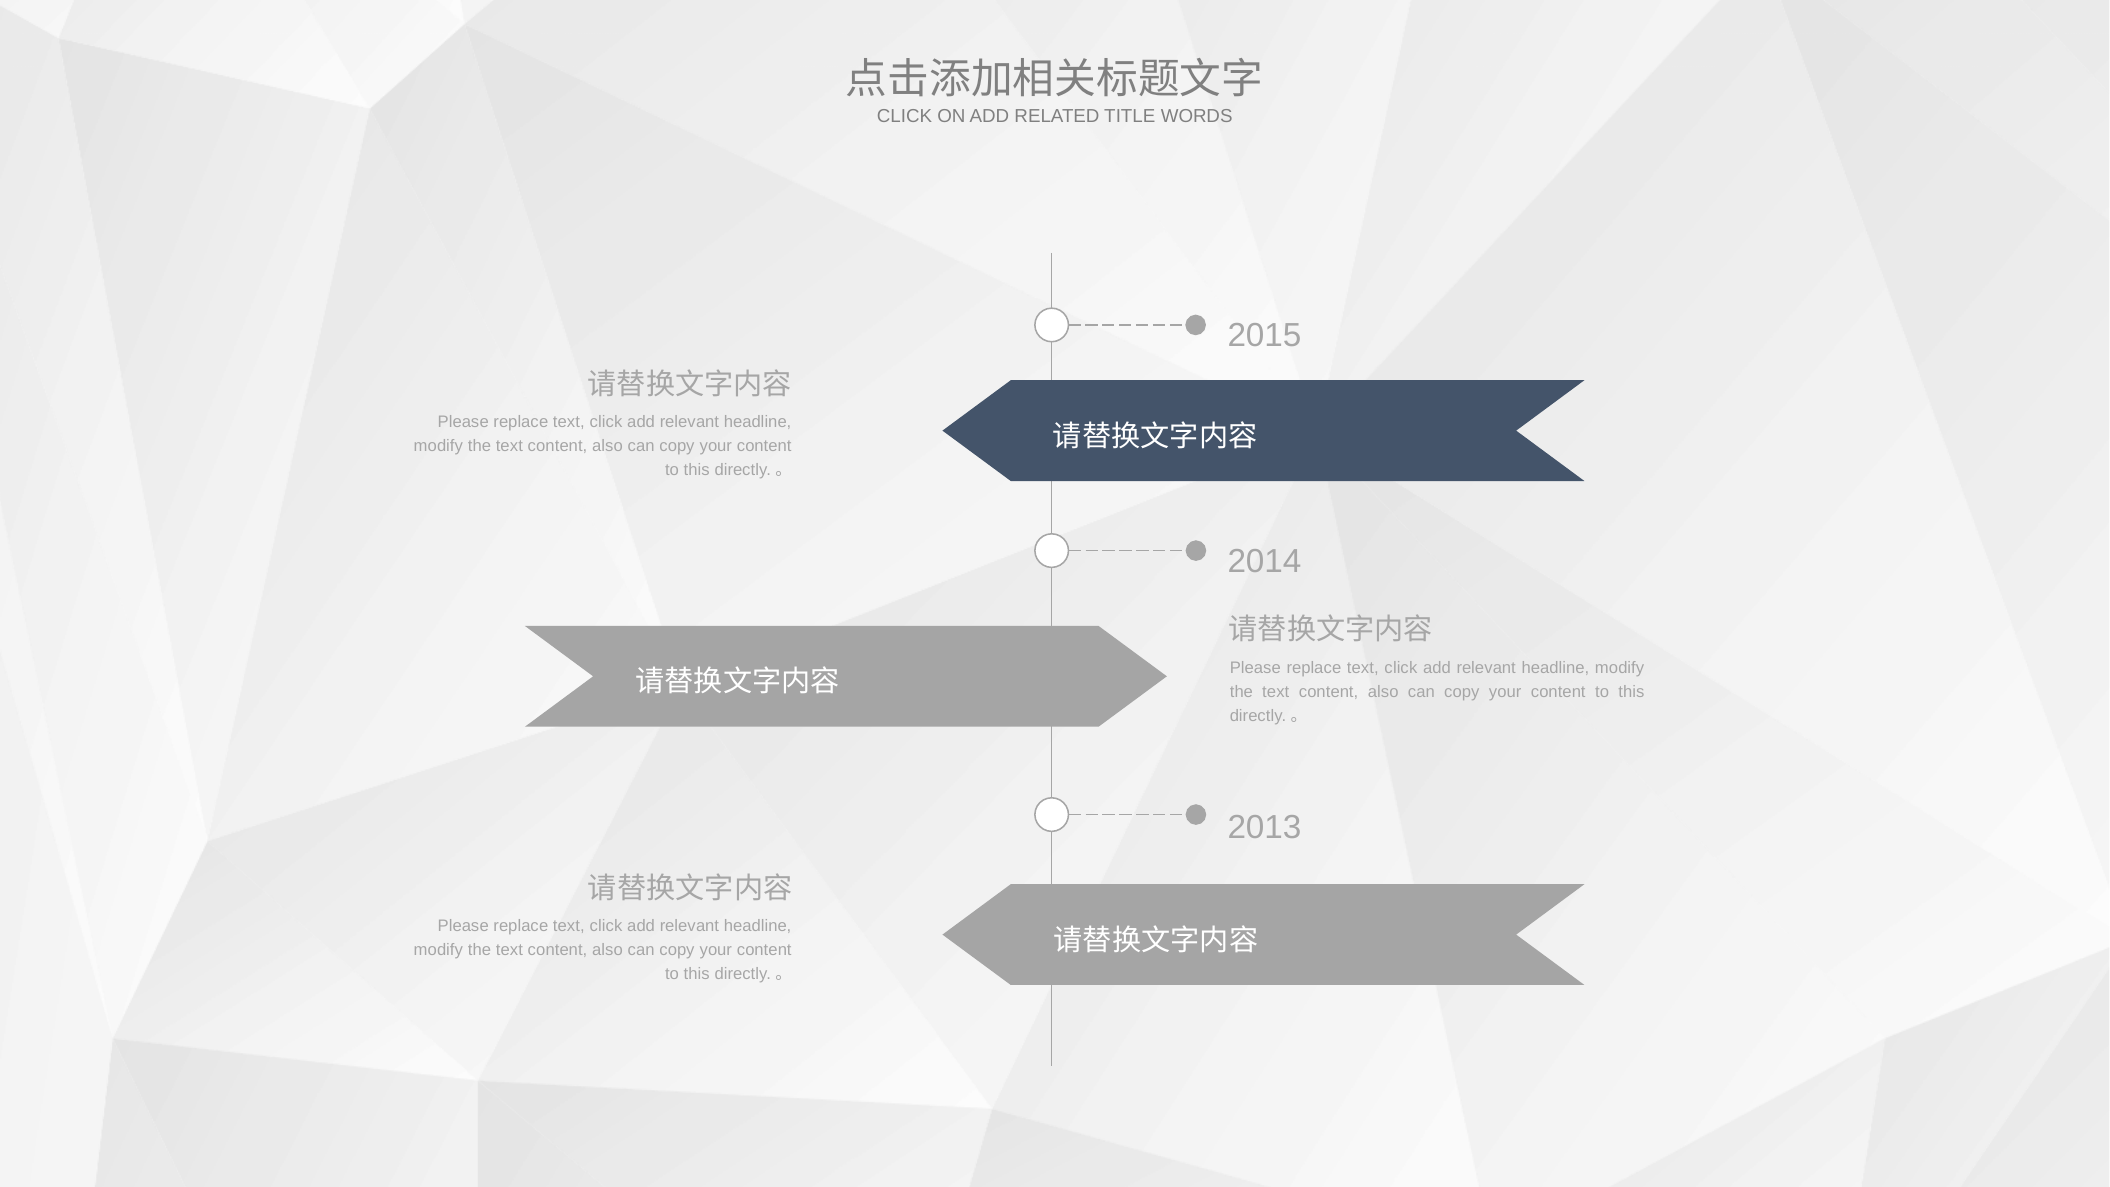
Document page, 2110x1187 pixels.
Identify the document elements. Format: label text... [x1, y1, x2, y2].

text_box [1212, 596, 1660, 708]
text_box 2014 [1212, 523, 1317, 587]
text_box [942, 884, 1585, 985]
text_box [1034, 533, 1196, 568]
text_box 2015 [1212, 298, 1317, 361]
text_box CLICK ON ADD RELATED TITLE WORDS [852, 95, 1257, 130]
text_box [524, 625, 1167, 727]
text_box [387, 854, 809, 992]
text_box 点击添加相关标题文字 [803, 44, 1307, 107]
text_box 2013 [1212, 789, 1317, 853]
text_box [1034, 797, 1196, 832]
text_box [942, 380, 1585, 481]
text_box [1034, 308, 1196, 342]
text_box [387, 350, 808, 488]
picture [0, 0, 2110, 1187]
